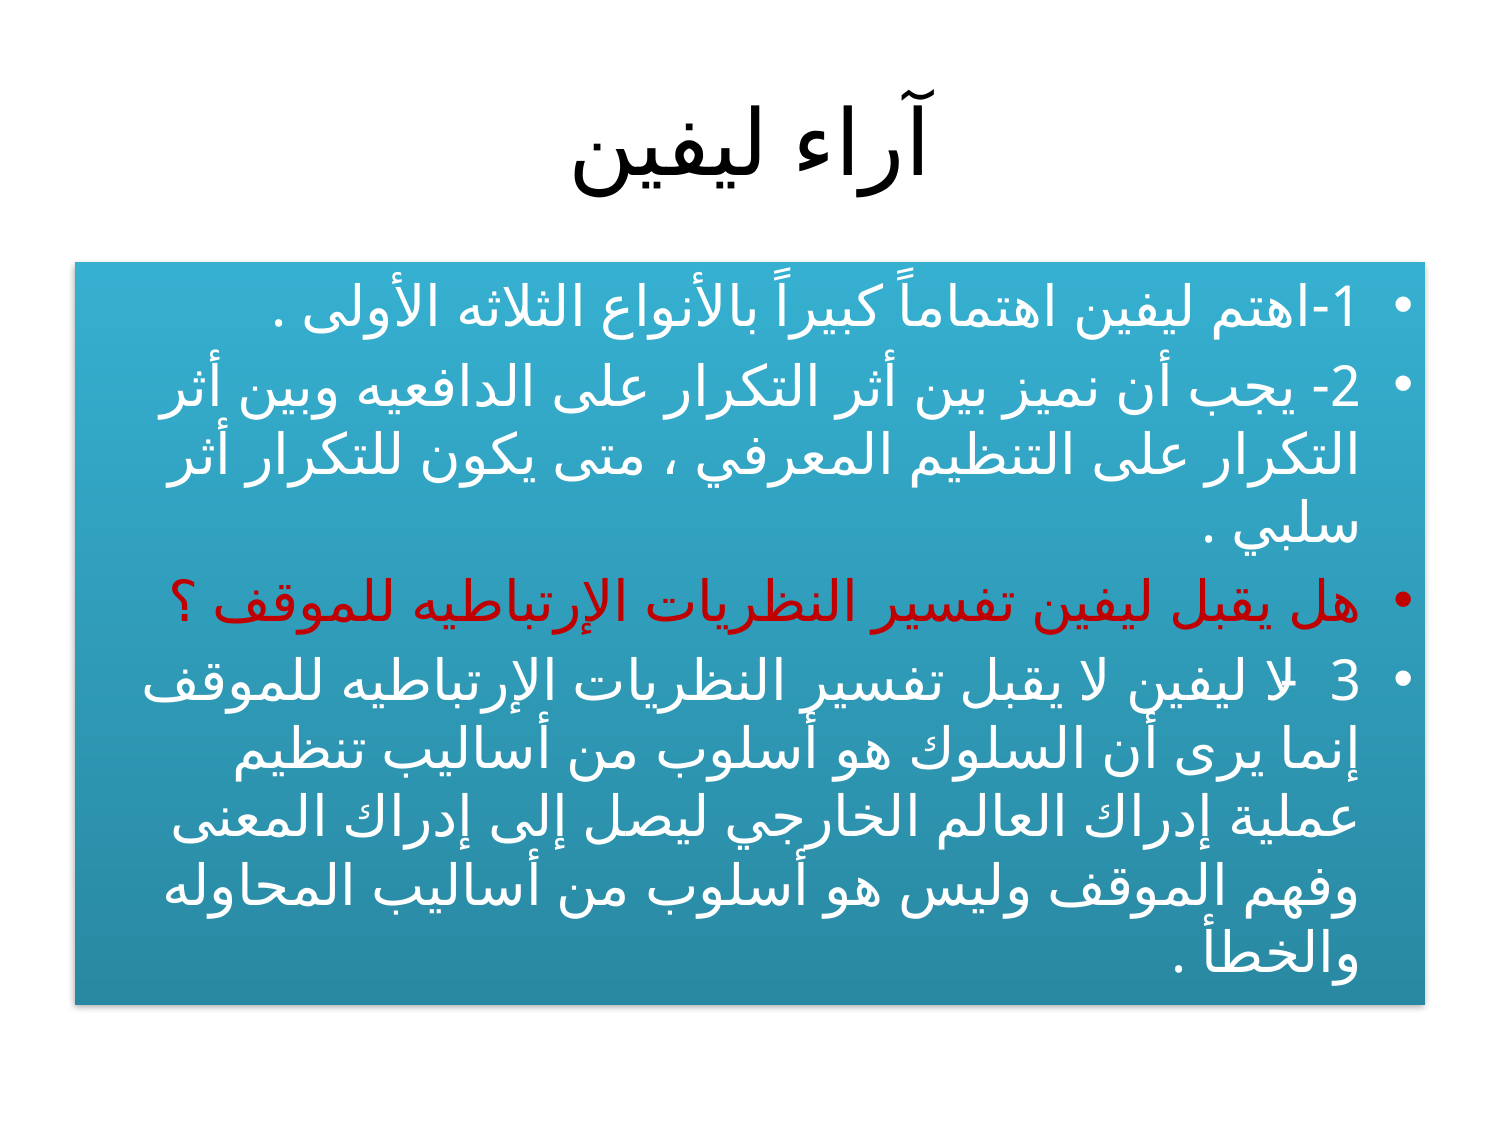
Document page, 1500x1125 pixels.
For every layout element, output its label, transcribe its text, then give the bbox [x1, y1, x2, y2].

title آراء ليفين [75, 45, 1425, 233]
list 1-اهتم ليفين اهتماماً كبيراً بالأنواع الثلاثه الأولى . 2- يجب أن نميز بين أثر التكرار على الدافعيه وبين أثر التكرار على التنظيم المعرفي ، متى يكون للتكرار أثر سلبي . هل يقبل ليفين تفسير النظريات الإرتباطيه للموقف ؟ 3- لا ليفين لا يقبل تفسير النظريات الإرتباطيه للموقف إنما يرى أن السلوك هو أسلوب من أساليب تنظيم عملية إدراك العالم الخارجي ليصل إلى إدراك المعنى وفهم الموقف وليس هو أسلوب من أساليب المحاوله والخطأ . [75, 262, 1425, 1005]
